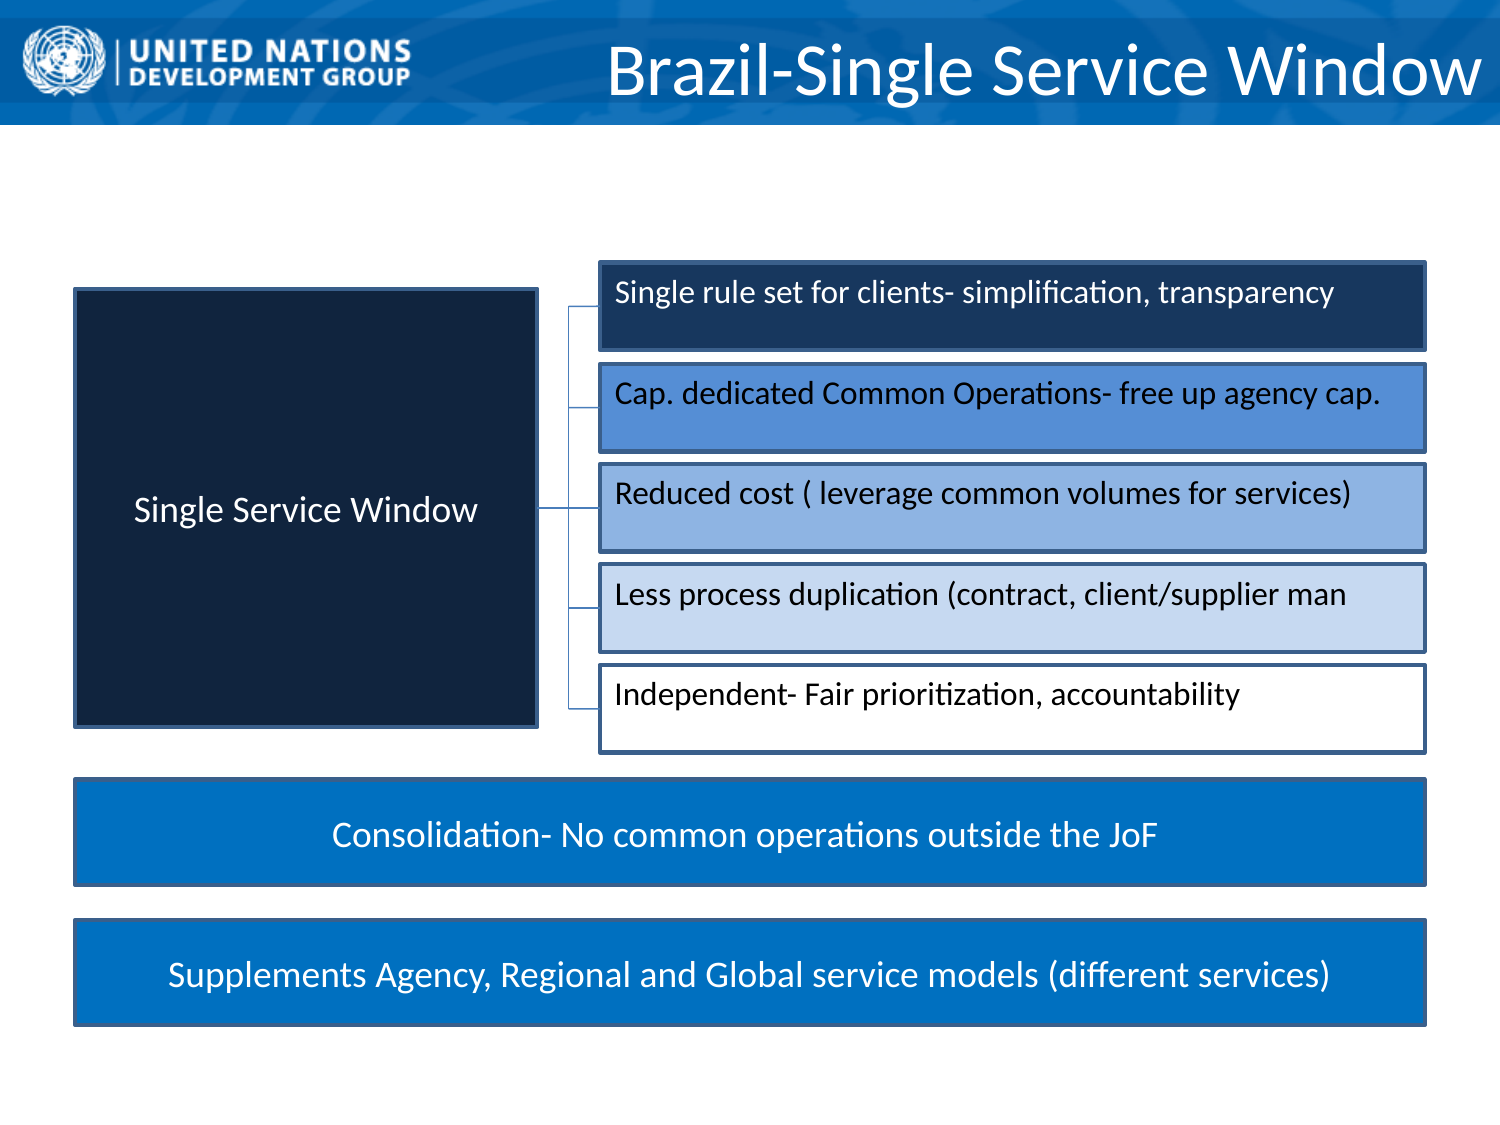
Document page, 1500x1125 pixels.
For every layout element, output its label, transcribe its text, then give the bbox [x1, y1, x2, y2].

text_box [74, 262, 1426, 1026]
title Brazil-Single Service Window [148, 0, 1499, 159]
picture [0, 0, 148, 125]
